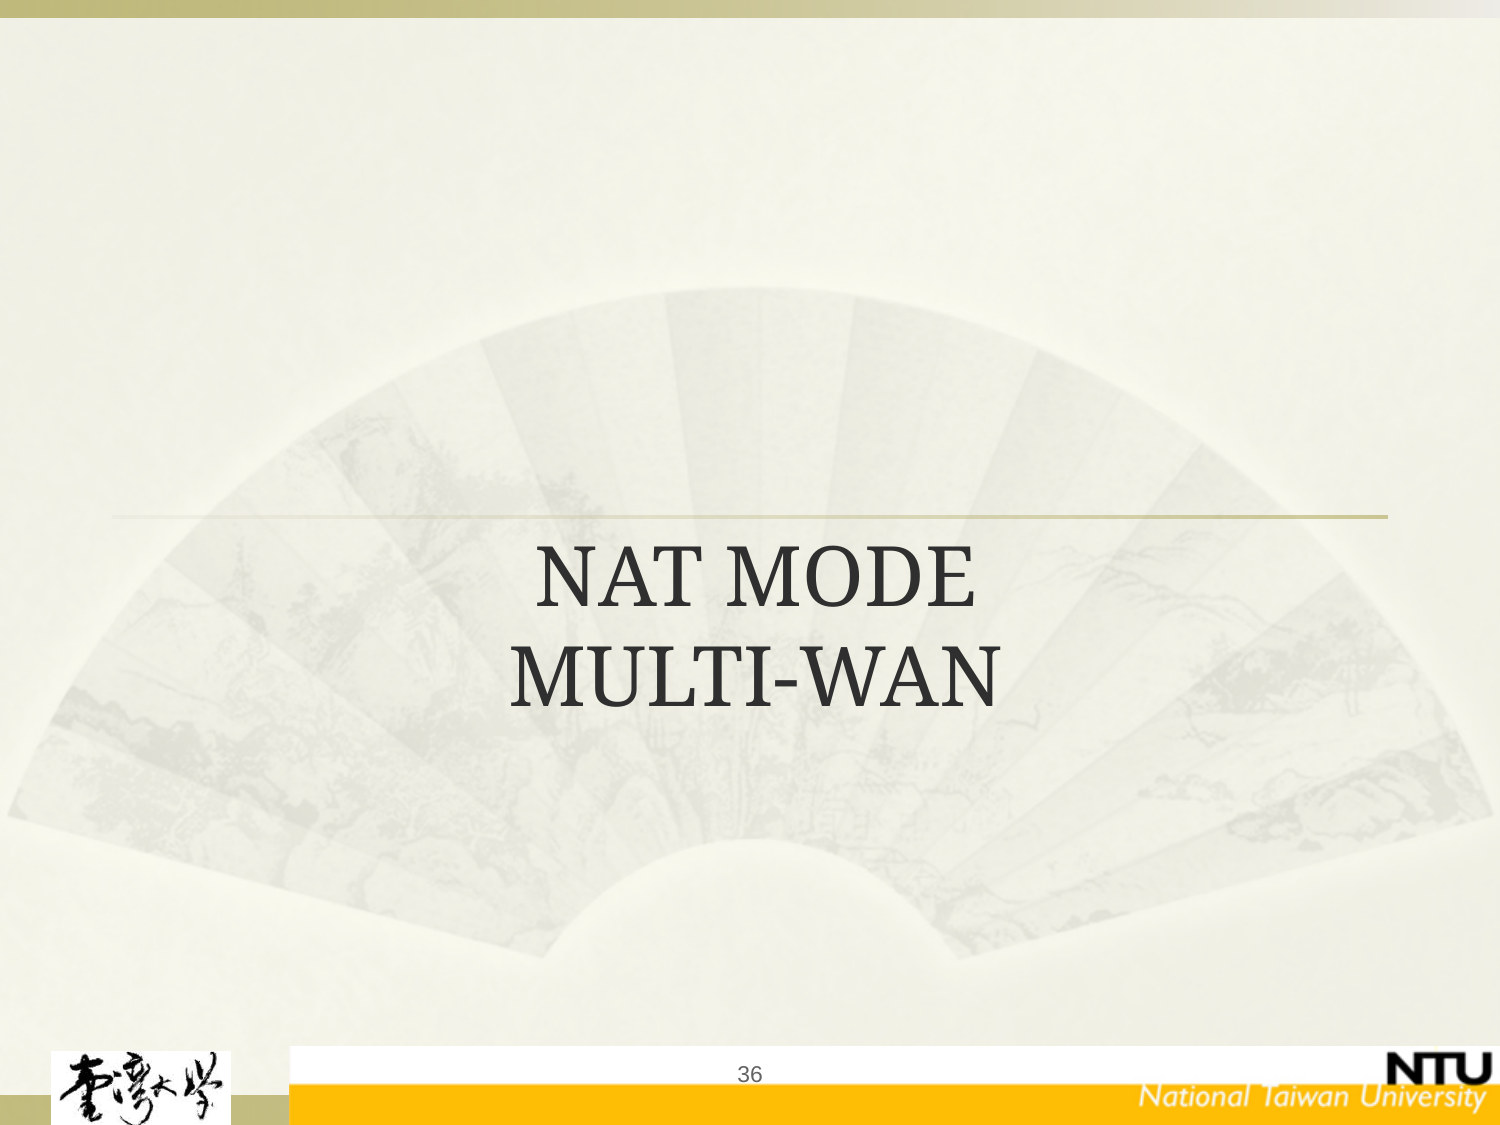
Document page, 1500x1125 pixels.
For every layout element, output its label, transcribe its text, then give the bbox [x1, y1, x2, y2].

slide_number 36 [675, 1050, 825, 1097]
title NAT Mode Multi-WAN [118, 515, 1394, 740]
picture [289, 1046, 1500, 1125]
picture [51, 1051, 231, 1125]
